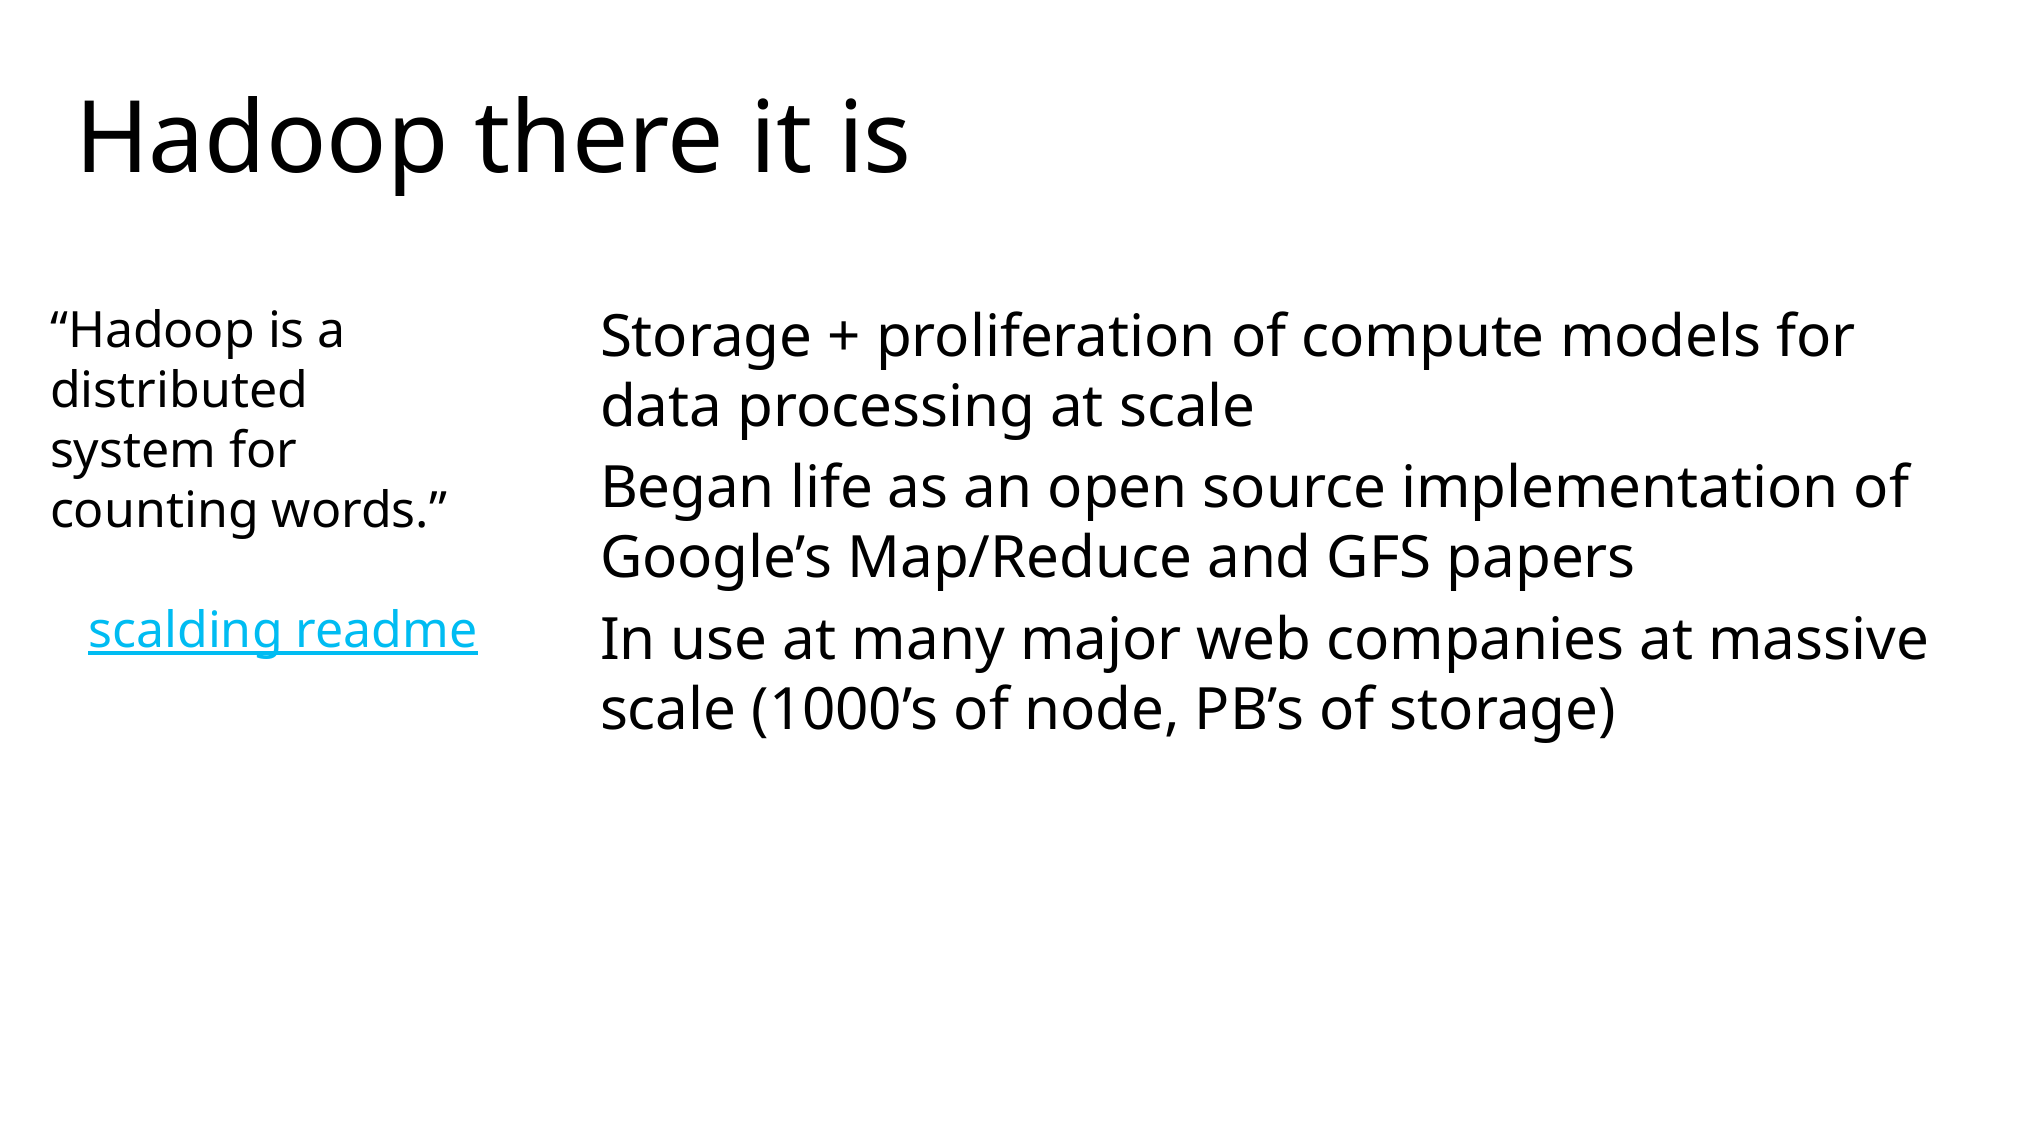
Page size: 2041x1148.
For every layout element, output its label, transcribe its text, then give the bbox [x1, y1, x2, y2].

title Hadoop there it is [45, 48, 1996, 199]
list “Hadoop is a distributed system for counting words.” scalding readme [20, 273, 508, 1099]
list Storage + proliferation of compute models for data processing at scale Began life as an open source implementation of Google’s Map/Reduce and GFS papers In use at many major web companies at massive scale (1000’s of node, PB’s of storage) [570, 273, 1996, 1099]
